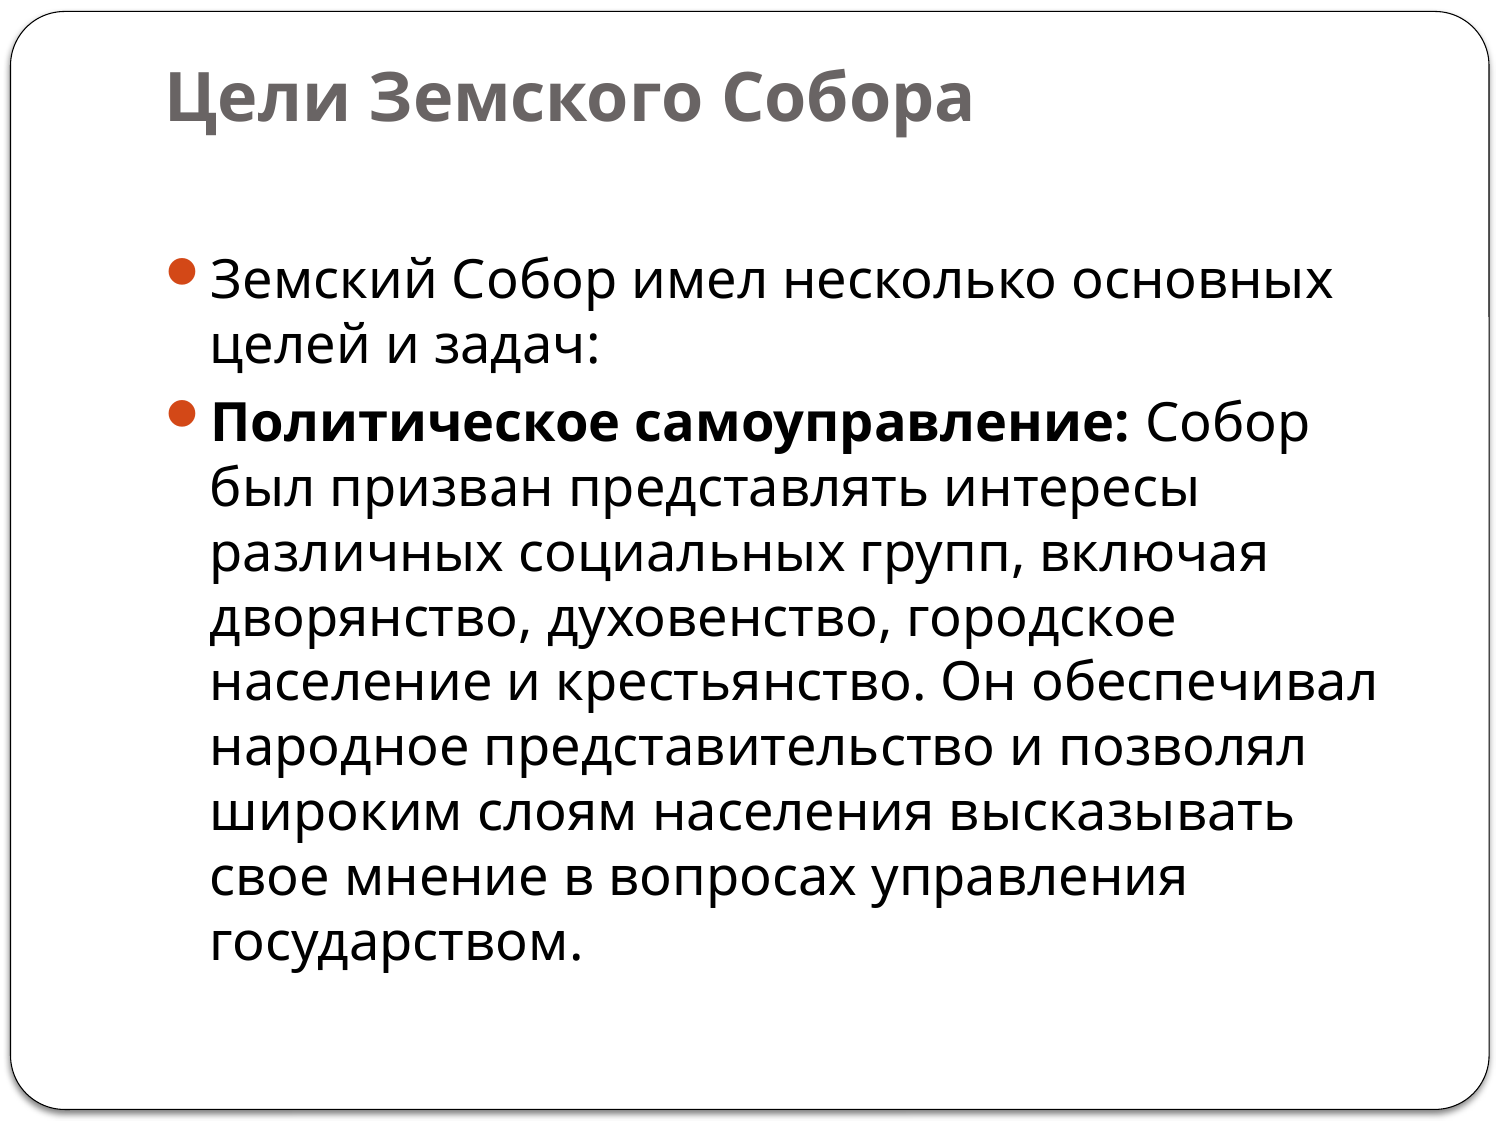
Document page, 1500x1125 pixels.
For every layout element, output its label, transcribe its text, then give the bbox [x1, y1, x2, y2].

title Цели Земского Собора [150, 45, 1425, 233]
list Земский Собор имел несколько основных целей и задач: Политическое самоуправление: Собор был призван представлять интересы различных социальных групп, включая дворянство, духовенство, городское население и крестьянство. Он обеспечивал народное представительство и позволял широким слоям населения высказывать свое мнение в вопросах управления государством. [150, 237, 1425, 988]
